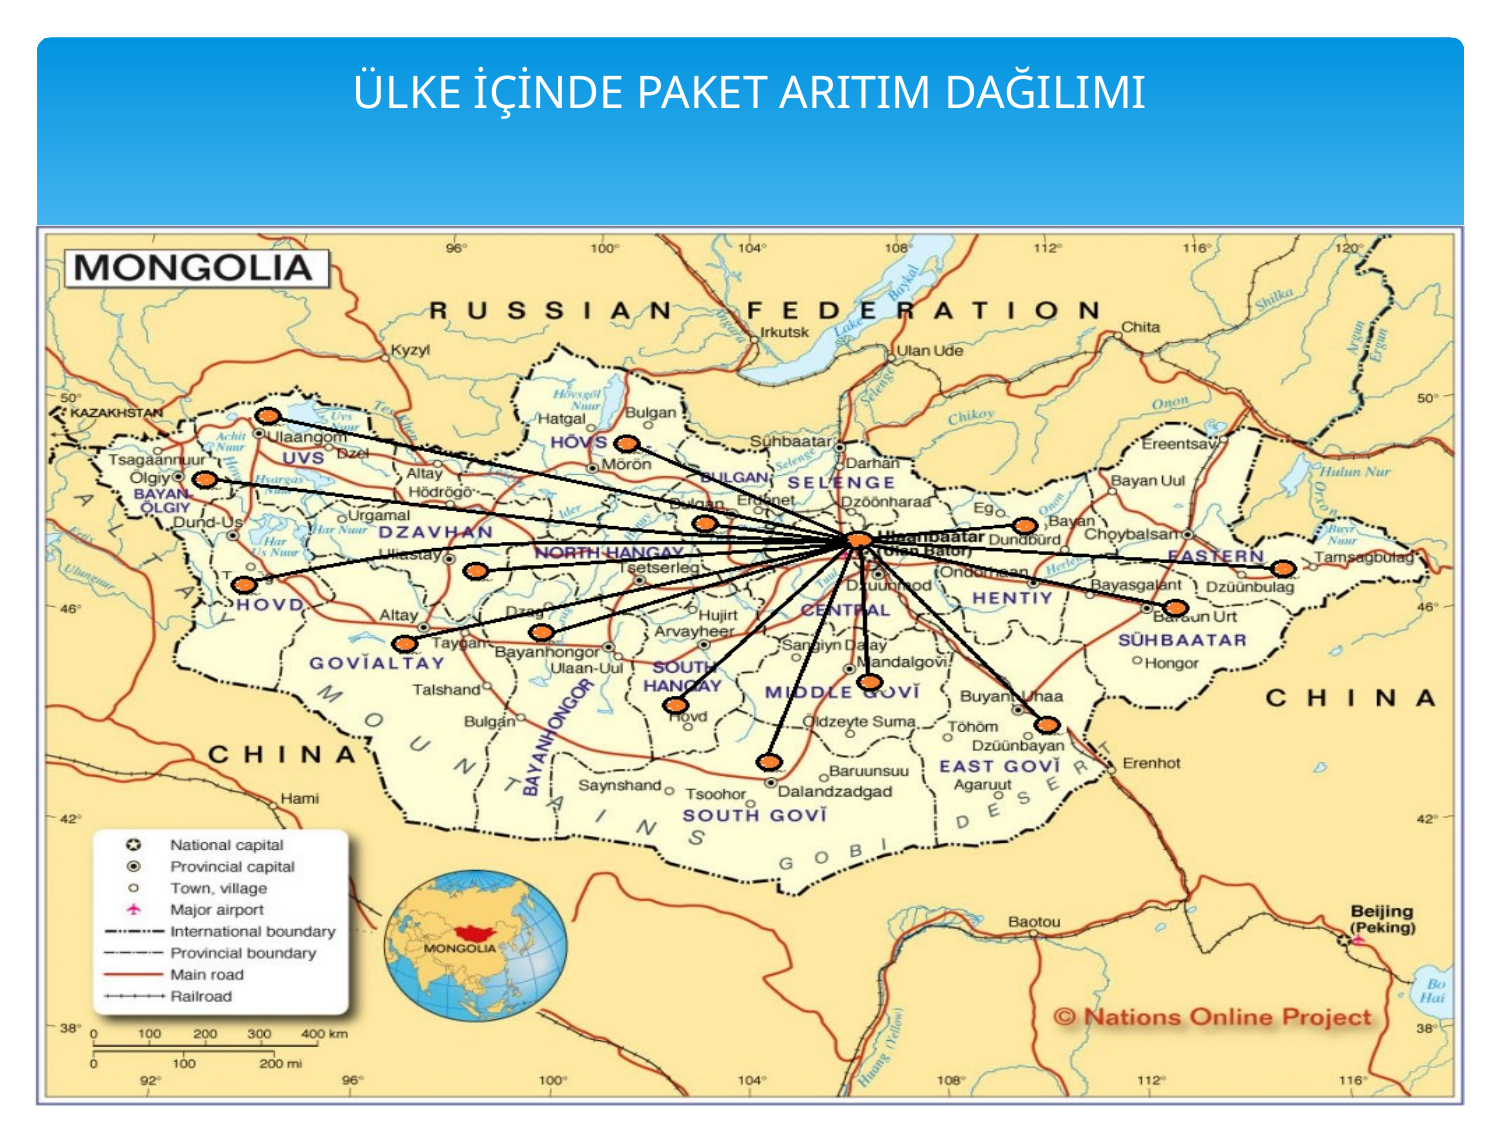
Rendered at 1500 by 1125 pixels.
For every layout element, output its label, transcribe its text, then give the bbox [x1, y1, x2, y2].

title ÜLKE İÇİNDE PAKET ARITIM DAĞILIMI [75, 55, 1425, 126]
picture [35, 224, 1465, 1107]
